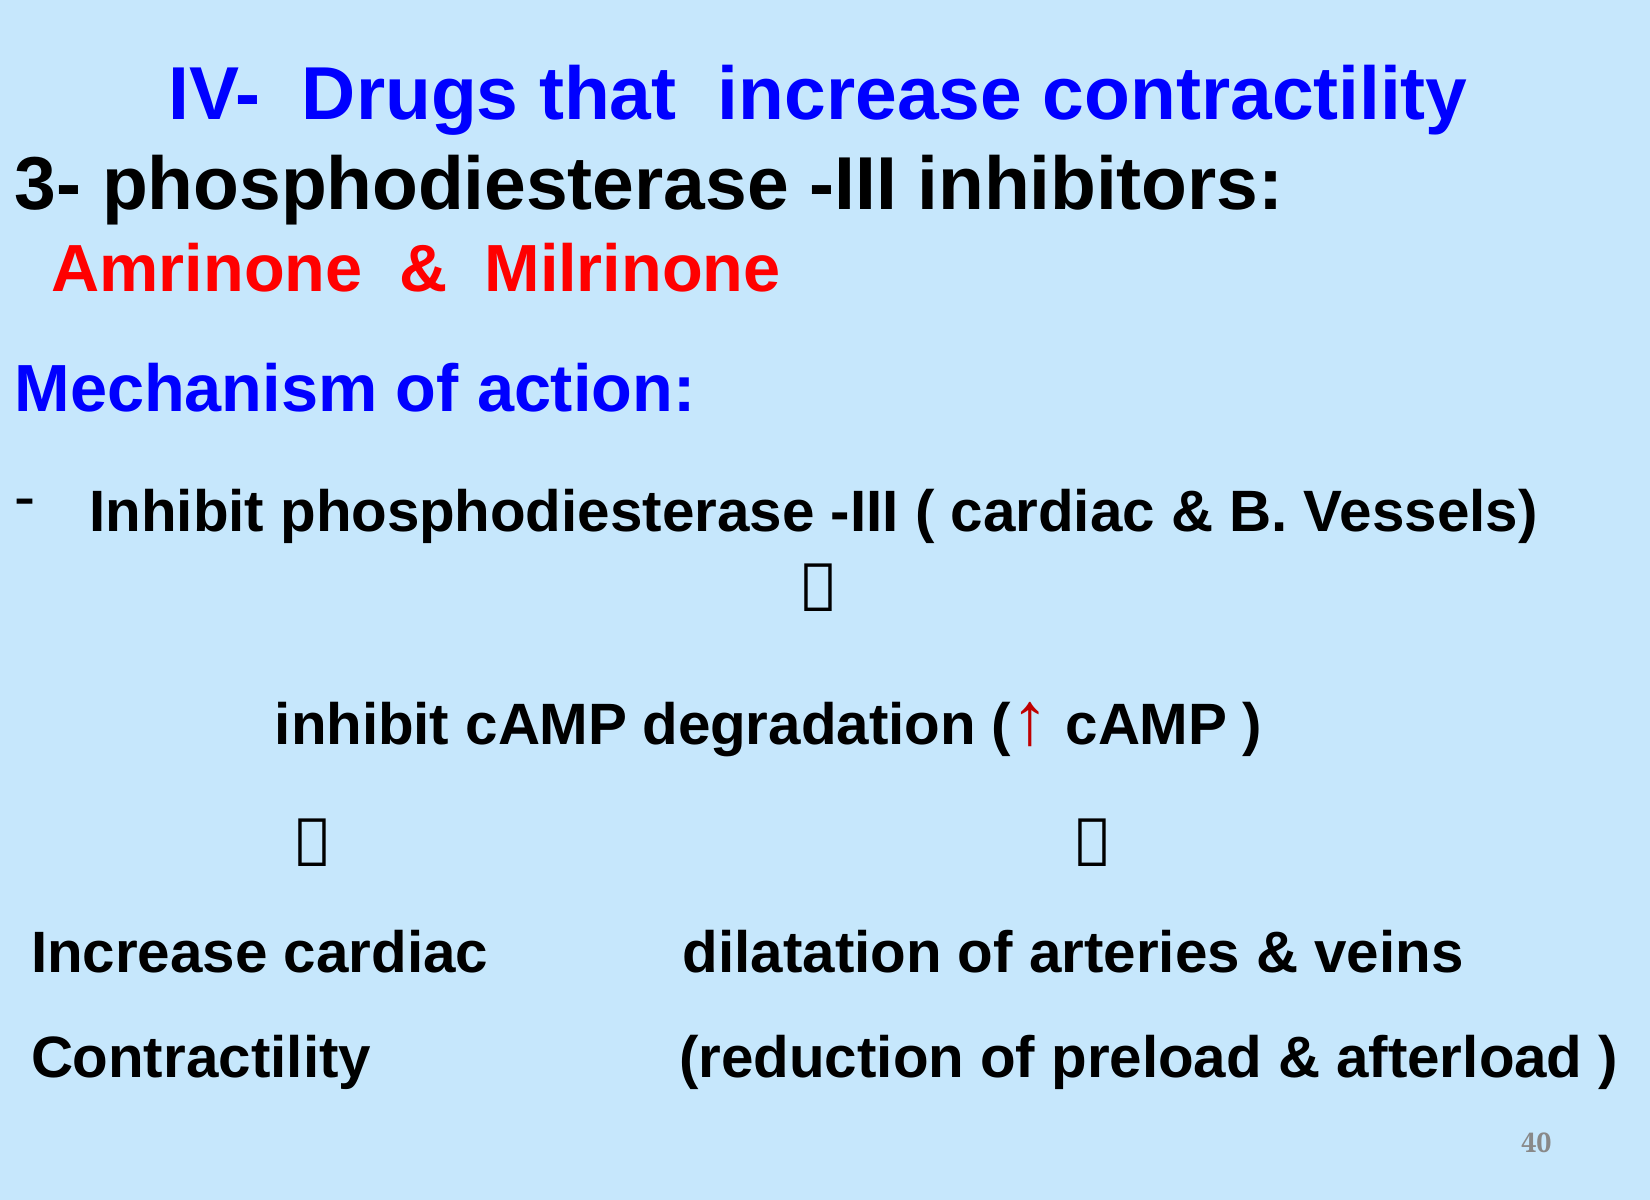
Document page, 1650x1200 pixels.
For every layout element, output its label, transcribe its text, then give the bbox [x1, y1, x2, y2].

text_box IV- Drugs that increase contractility 3- phosphodiesterase -III inhibitors: Amrinone & Milrinone Mechanism of action: Inhibit phosphodiesterase -III ( cardiac & B. Vessels)  inhibit cAMP degradation (↑ cAMP )   Increase cardiac dilatation of arteries & veins Contractility (reduction of preload & afterload ) [0, 37, 1638, 1200]
